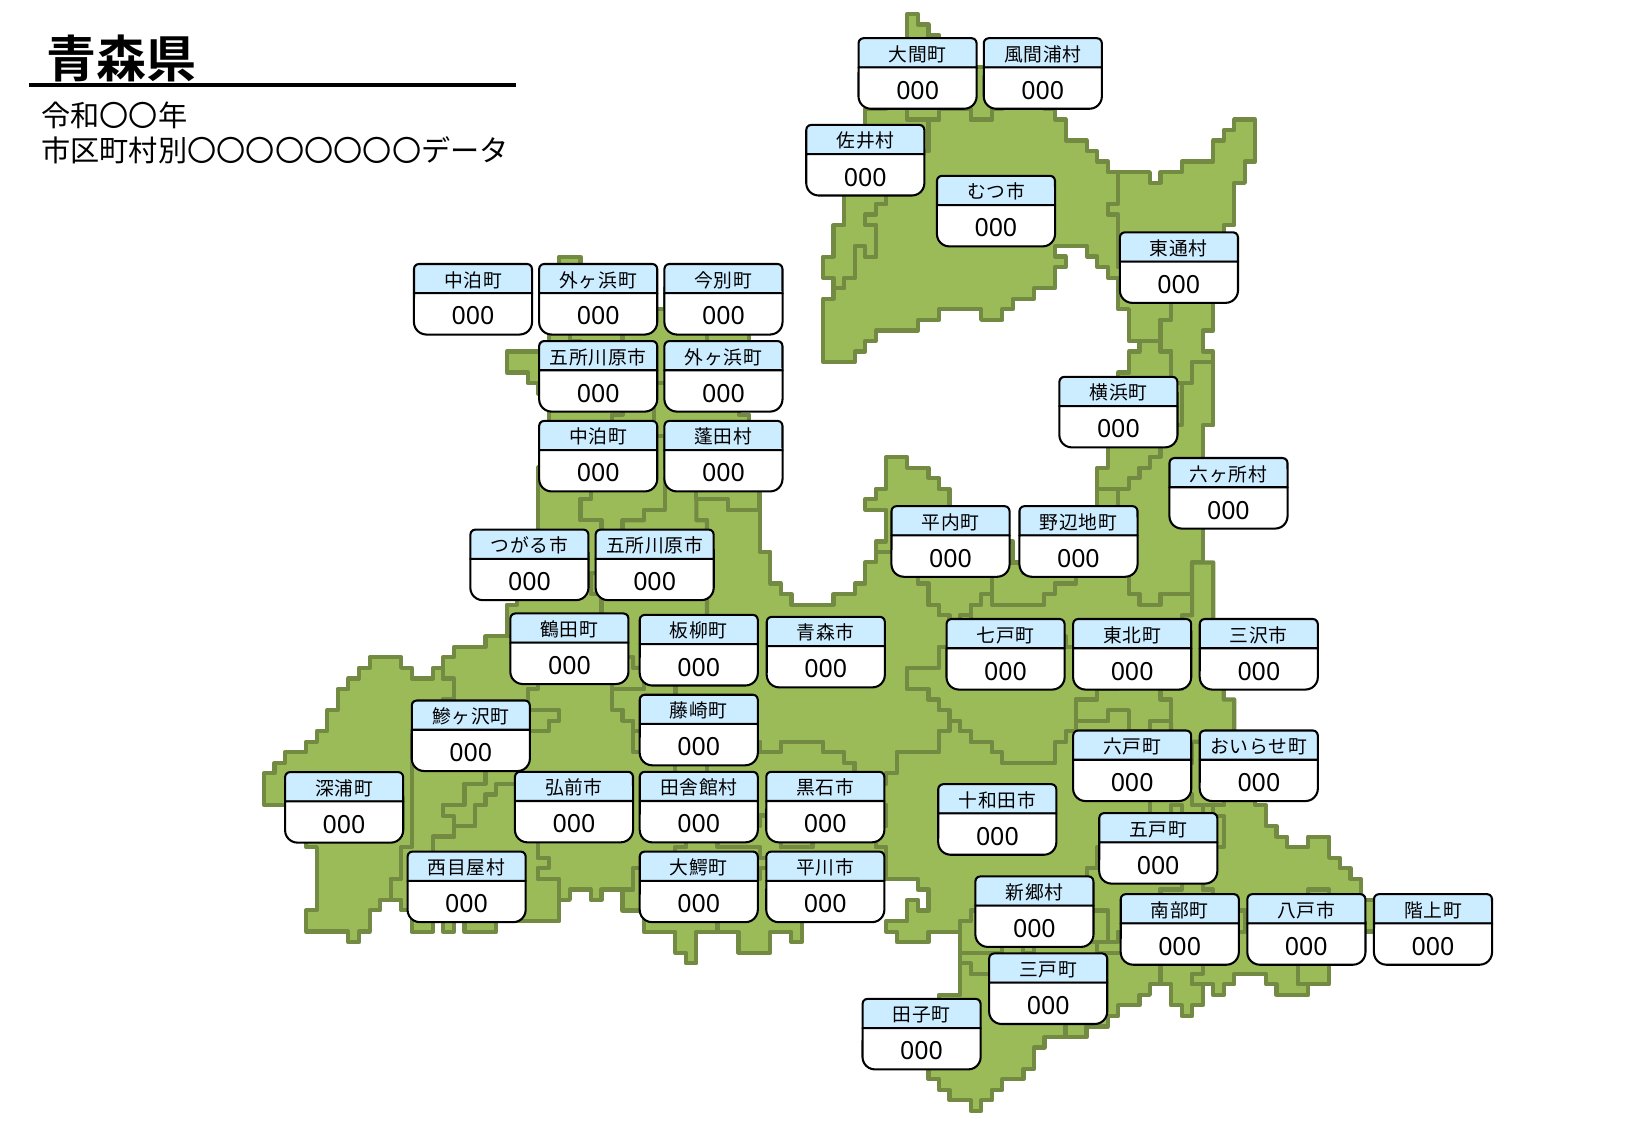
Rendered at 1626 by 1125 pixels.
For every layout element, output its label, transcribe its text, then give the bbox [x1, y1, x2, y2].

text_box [1059, 376, 1178, 448]
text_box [1199, 618, 1319, 690]
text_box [639, 772, 759, 843]
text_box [1120, 893, 1240, 965]
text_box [639, 851, 759, 923]
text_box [1119, 232, 1239, 304]
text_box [766, 616, 886, 688]
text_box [510, 613, 629, 685]
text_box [538, 420, 658, 492]
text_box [284, 771, 404, 843]
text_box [538, 263, 658, 335]
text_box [938, 783, 1057, 856]
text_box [639, 614, 759, 686]
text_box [806, 124, 925, 196]
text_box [983, 38, 1103, 110]
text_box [975, 876, 1094, 948]
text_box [988, 953, 1108, 1025]
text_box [1169, 457, 1288, 529]
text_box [664, 420, 783, 492]
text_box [1072, 730, 1192, 802]
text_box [1072, 618, 1192, 690]
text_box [470, 529, 589, 601]
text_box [1373, 893, 1493, 965]
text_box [766, 771, 885, 843]
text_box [538, 340, 658, 412]
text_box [1199, 730, 1319, 802]
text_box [413, 263, 533, 335]
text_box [411, 700, 531, 772]
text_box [946, 618, 1065, 690]
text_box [595, 529, 714, 601]
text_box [936, 175, 1056, 247]
text_box 青森県 [31, 20, 212, 83]
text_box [1098, 812, 1218, 884]
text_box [766, 851, 885, 923]
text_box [1019, 505, 1138, 577]
text_box 令和〇〇年 市区町村別〇〇〇〇〇〇〇〇データ [26, 89, 258, 175]
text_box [664, 263, 783, 335]
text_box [862, 998, 981, 1070]
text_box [1247, 893, 1366, 965]
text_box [891, 505, 1010, 577]
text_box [858, 38, 977, 110]
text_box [639, 694, 759, 766]
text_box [664, 340, 783, 412]
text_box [514, 771, 634, 843]
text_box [263, 13, 1383, 1112]
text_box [407, 851, 526, 923]
